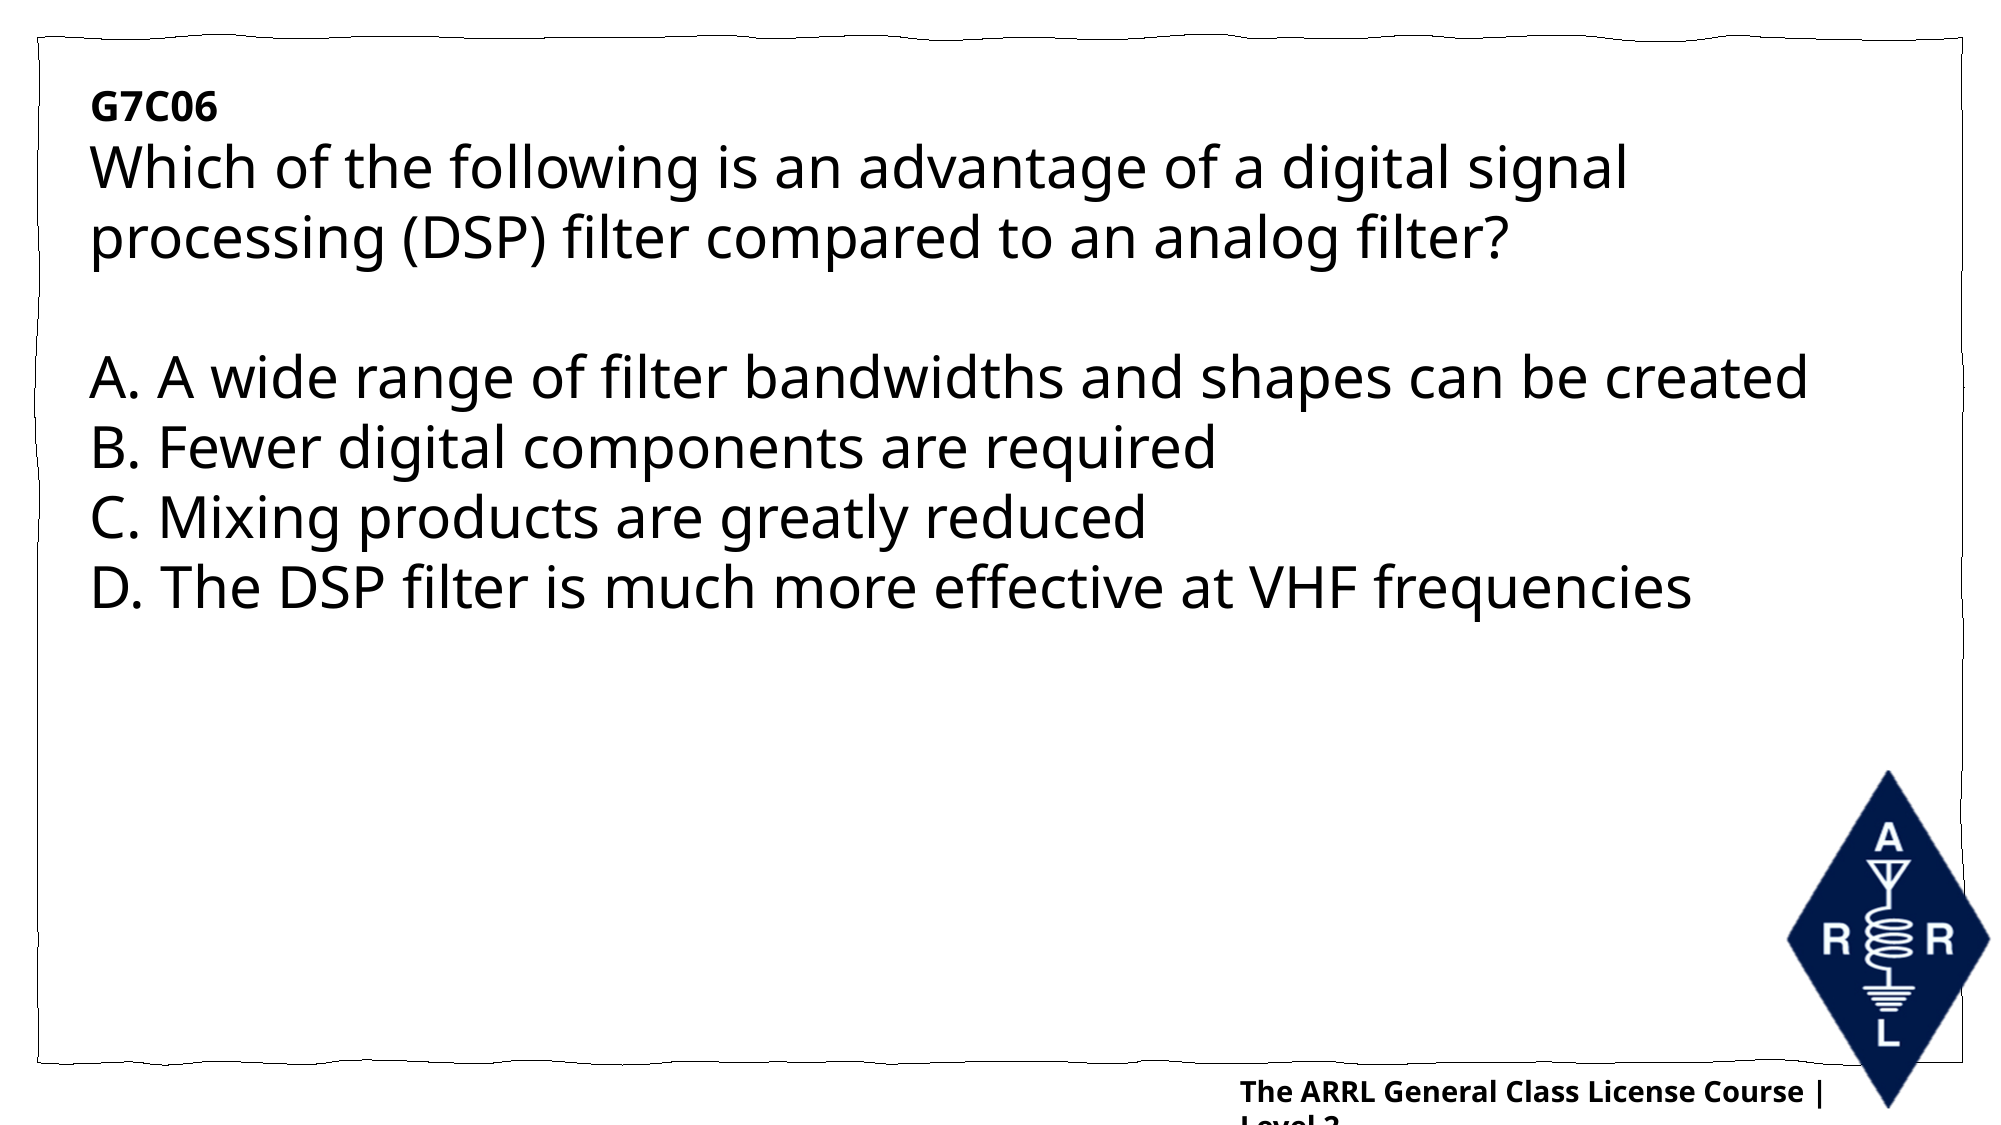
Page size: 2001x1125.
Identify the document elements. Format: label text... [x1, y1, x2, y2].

picture [1773, 752, 1999, 1125]
text_box G7C06 Which of the following is an advantage of a digital signal processing (DSP) filter compared to an analog filter? A. A wide range of filter bandwidths and shapes can be created B. Fewer digital components are required C. Mixing products are greatly reduced D. The DSP filter is much more effective at VHF frequencies [75, 72, 1850, 628]
